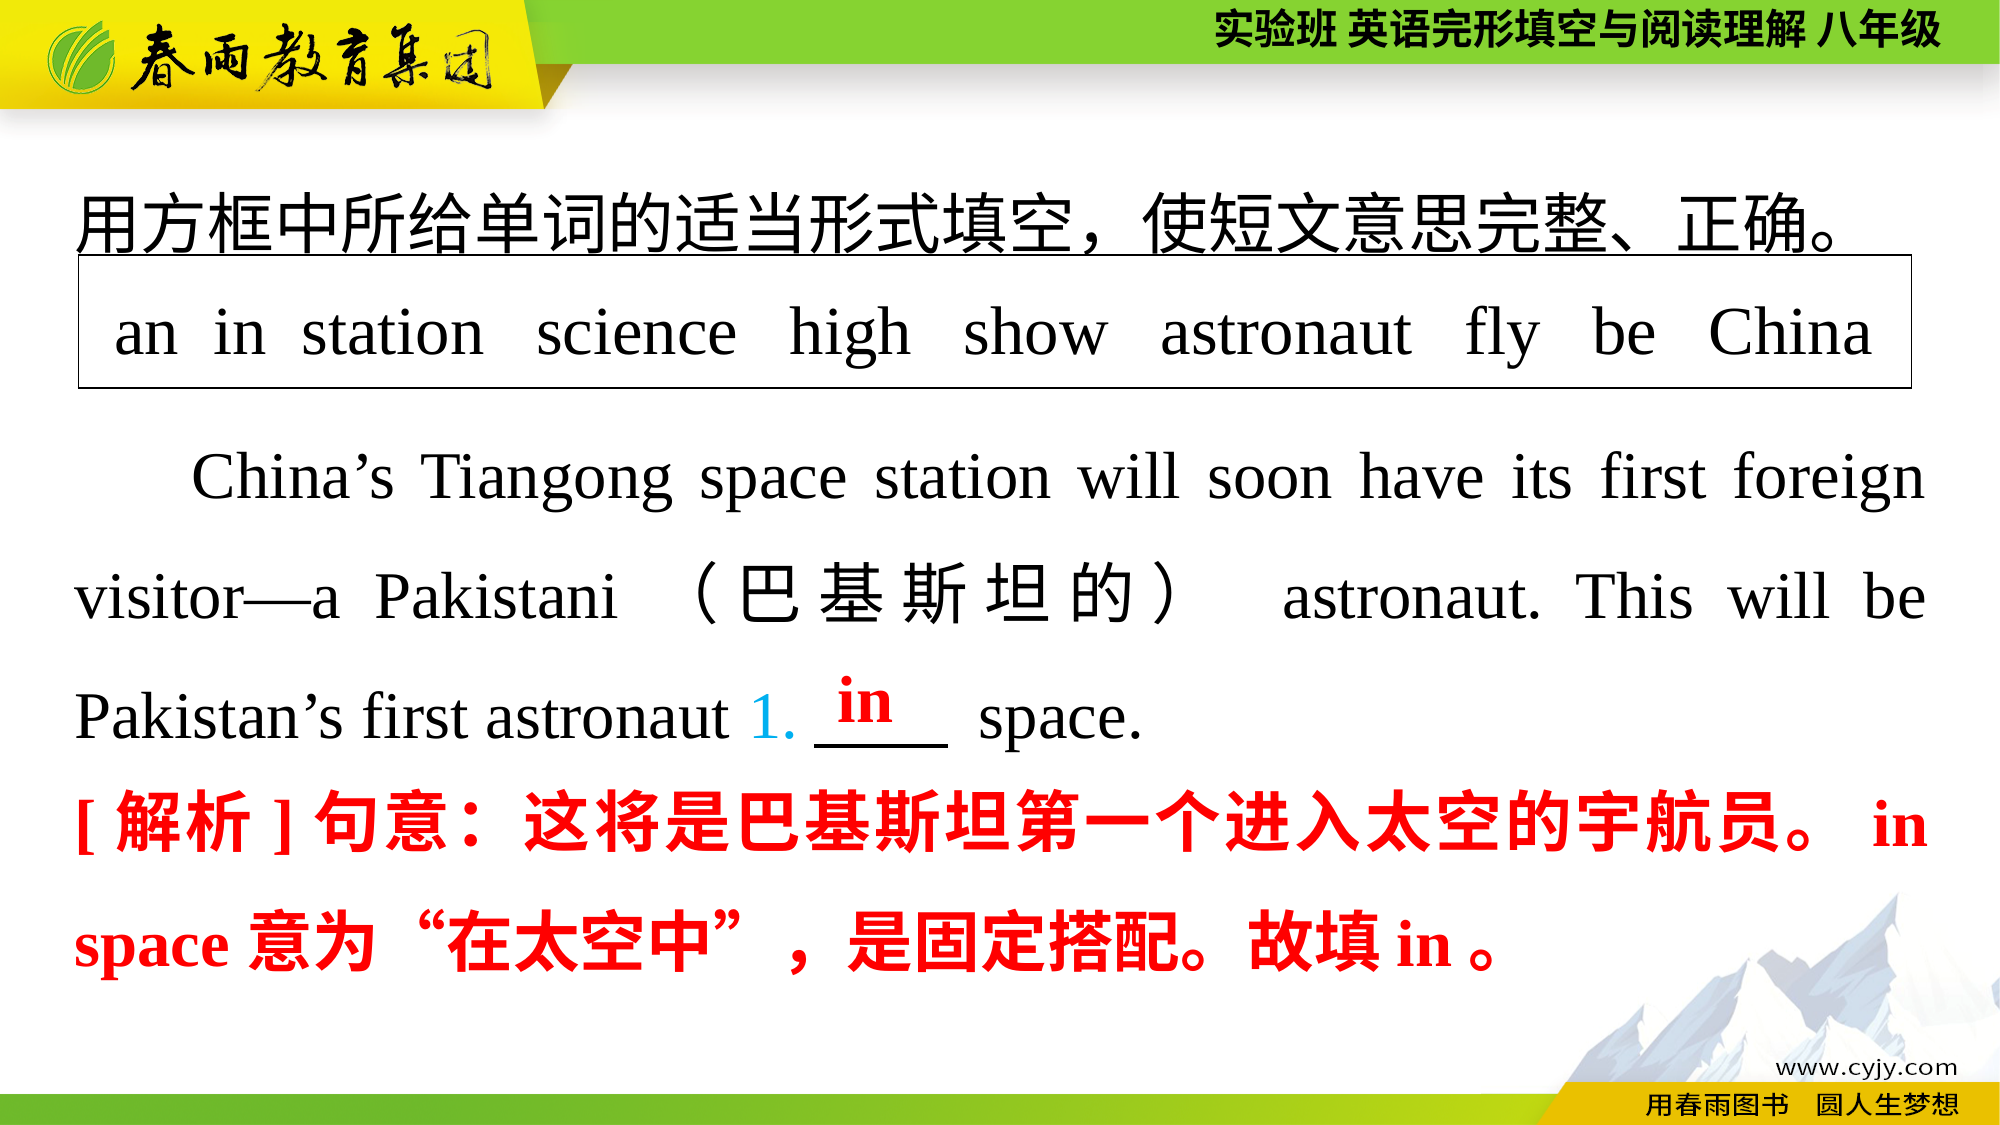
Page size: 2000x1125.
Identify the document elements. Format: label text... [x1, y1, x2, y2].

text_box in [823, 648, 909, 731]
text_box China’s Tiangong space station will soon have its first foreign visitor—a Pakistani（巴基斯坦的） astronaut. This will be Pakistan’s first astronaut 1. space. [59, 384, 1944, 731]
picture [0, 0, 2000, 1125]
table_header an in station science high show astronaut fly be China [79, 256, 1911, 384]
list 用方框中所给单词的适当形式填空，使短文意思完整、正确。 [59, 134, 1944, 256]
text_box [解析]句意：这将是巴基斯坦第一个进入太空的宇航员。in space意为“在太空中”，是固定搭配。故填in。 [59, 731, 1944, 987]
